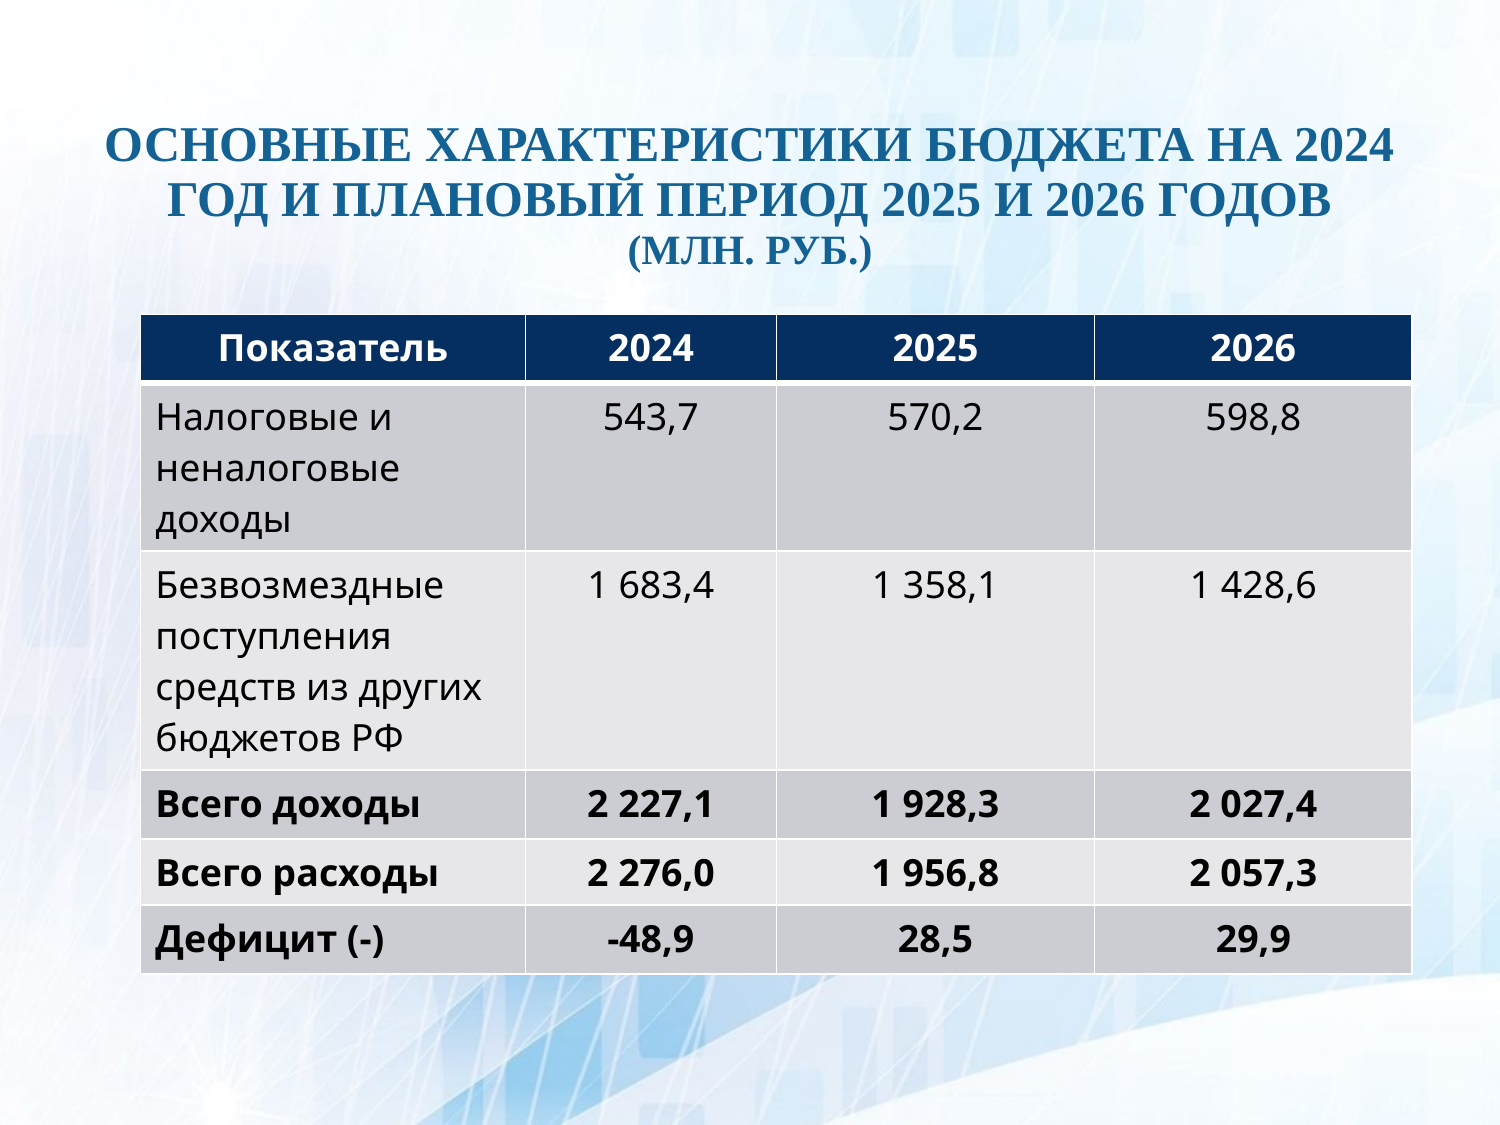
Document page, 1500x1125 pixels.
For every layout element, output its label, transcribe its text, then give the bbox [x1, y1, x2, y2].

table_header Показатель [141, 315, 525, 380]
table_cell 2 227,1 [526, 771, 776, 838]
table_cell Налоговые и неналоговые доходы [141, 386, 525, 550]
table_cell 570,2 [777, 386, 1094, 550]
table_cell 1 428,6 [1095, 552, 1411, 769]
table_cell -48,9 [526, 906, 776, 973]
table_cell Дефицит (-) [141, 906, 525, 973]
table_header 2026 [1095, 315, 1411, 380]
table_header 2024 [526, 315, 776, 380]
table_cell 1 358,1 [777, 552, 1094, 769]
table_cell 598,8 [1095, 386, 1411, 550]
table_cell 1 956,8 [777, 840, 1094, 904]
table_cell 1 928,3 [777, 771, 1094, 838]
table_cell 29,9 [1095, 906, 1411, 973]
table_cell Безвозмездные поступления средств из других бюджетов РФ [141, 552, 525, 769]
table_header 2025 [777, 315, 1094, 380]
table_cell 2 276,0 [526, 840, 776, 904]
table_cell Всего доходы [141, 771, 525, 838]
picture [0, 0, 1500, 1125]
table_cell 543,7 [526, 386, 776, 550]
title Основные характеристики бюджета на 2024 год и плановый период 2025 и 2026 годов (млн. руб.) [87, 87, 1413, 303]
table_cell Всего расходы [141, 840, 525, 904]
table_cell 28,5 [777, 906, 1094, 973]
table_cell 2 057,3 [1095, 840, 1411, 904]
table_cell 1 683,4 [526, 552, 776, 769]
table_cell 2 027,4 [1095, 771, 1411, 838]
